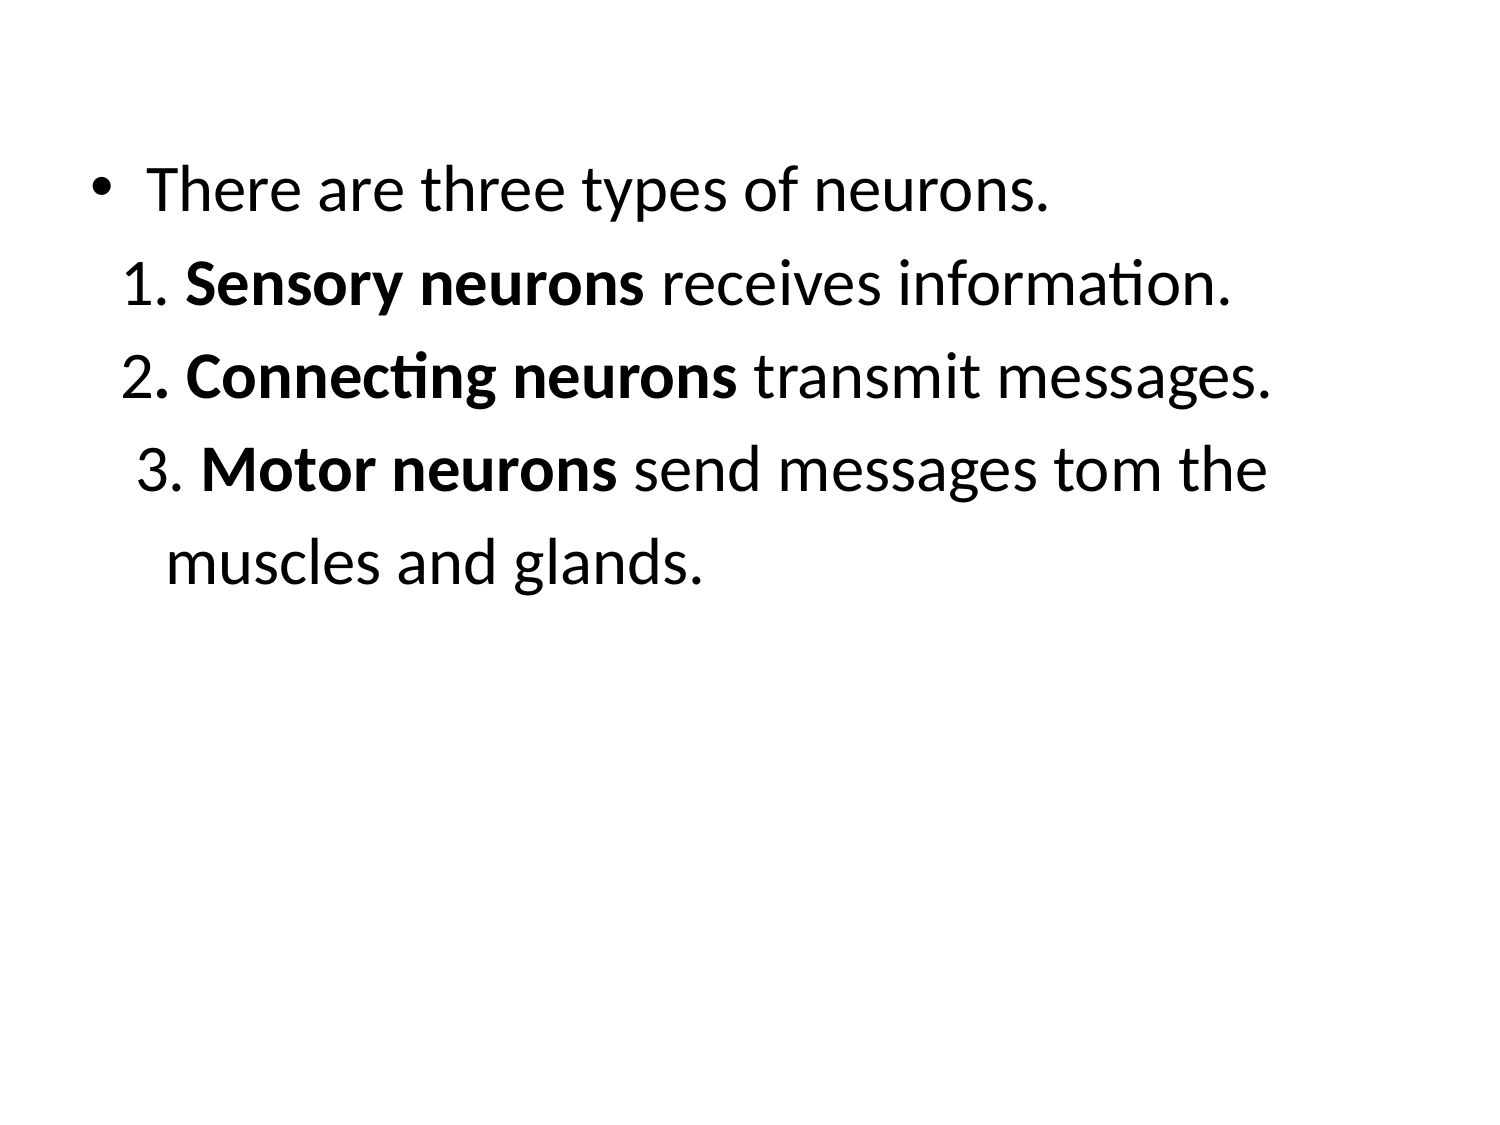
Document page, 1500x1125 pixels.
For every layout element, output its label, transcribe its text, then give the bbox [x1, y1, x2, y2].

list There are three types of neurons. 1. Sensory neurons receives information. 2. Connecting neurons transmit messages. 3. Motor neurons send messages tom the muscles and glands. [75, 137, 1425, 1005]
